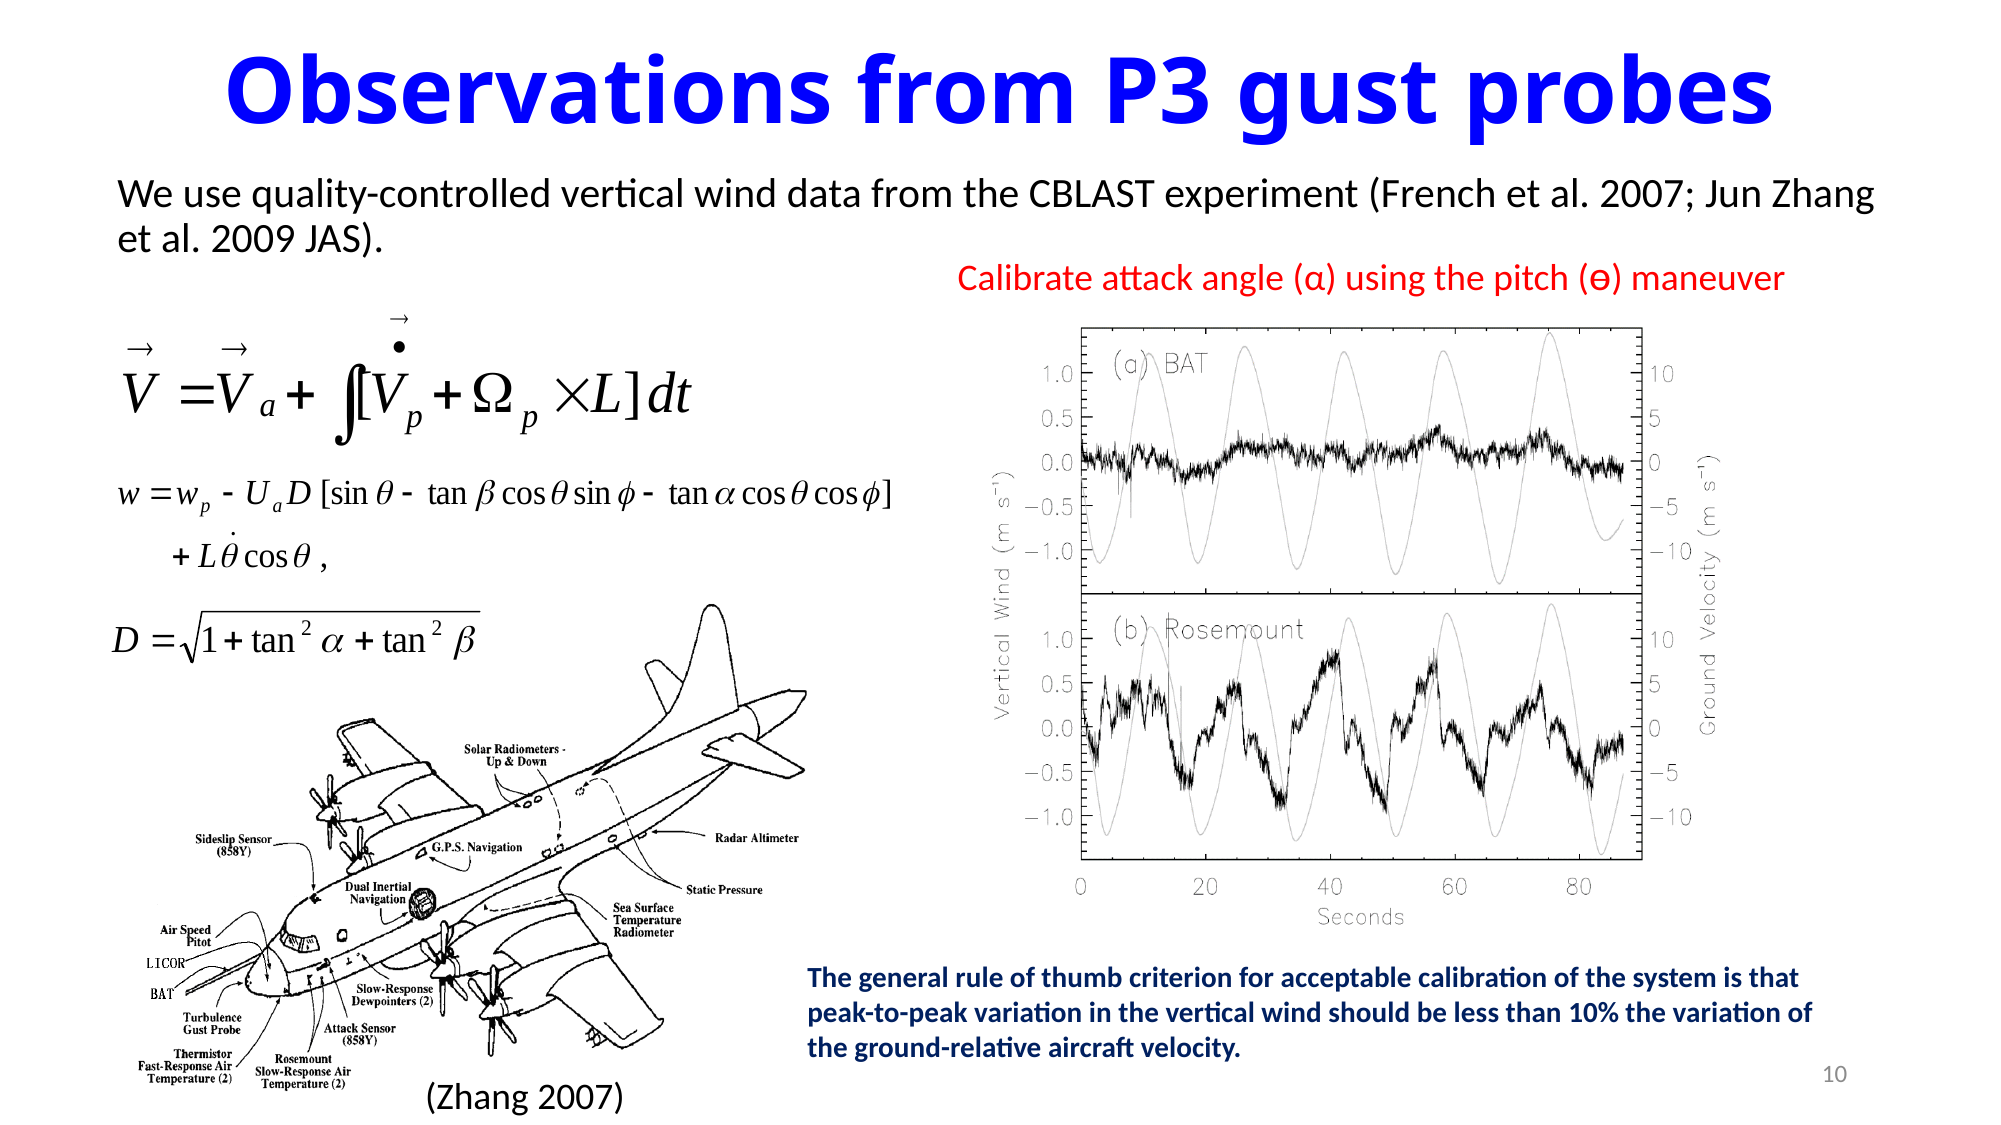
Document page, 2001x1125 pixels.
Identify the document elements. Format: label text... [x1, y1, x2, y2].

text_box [105, 256, 898, 1103]
picture [969, 300, 1751, 939]
list We use quality-controlled vertical wind data from the CBLAST experiment (French et al. 2007; Jun Zhang et al. 2009 JAS). [102, 163, 1898, 878]
text_box The general rule of thumb criterion for acceptable calibration of the system is that peak-to-peak variation in the vertical wind should be less than 10% the variation of the ground-relative aircraft velocity. [898, 951, 1863, 1072]
slide_number 10 [1412, 1072, 1863, 1103]
title Observations from P3 gust probes [137, 0, 1863, 163]
text_box Calibrate attack angle (α) using the pitch (ɵ) maneuver [942, 241, 1801, 306]
text_box (Zhang 2007) [410, 1103, 671, 1125]
